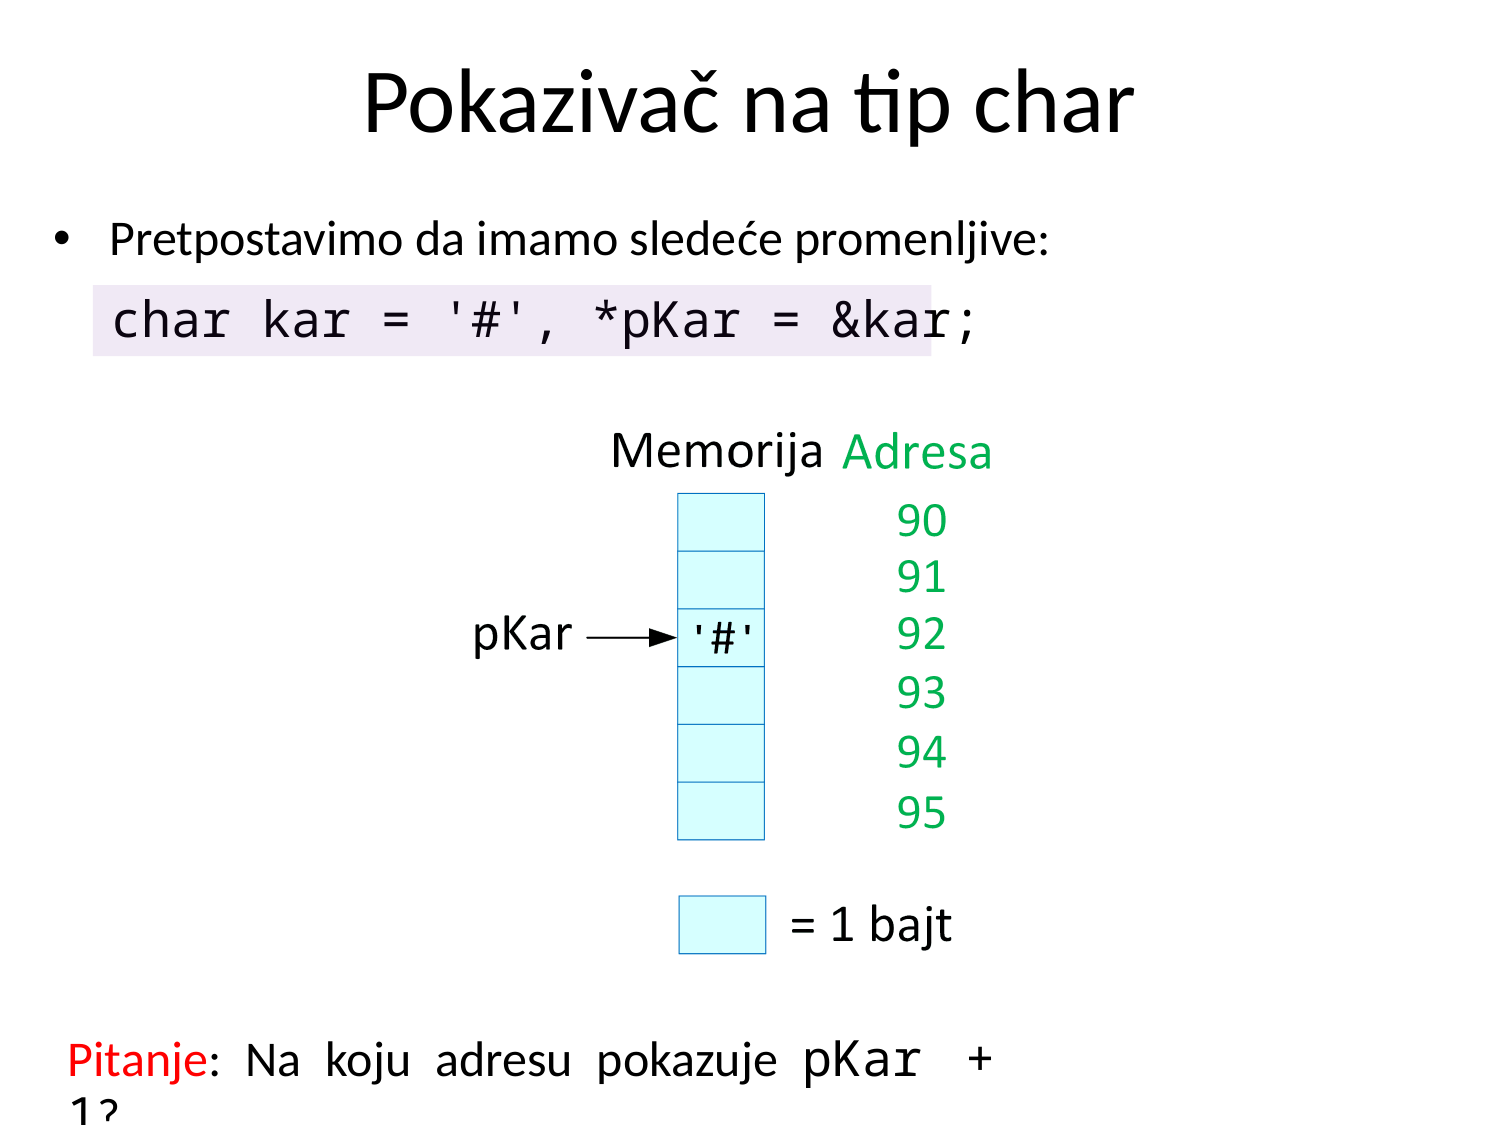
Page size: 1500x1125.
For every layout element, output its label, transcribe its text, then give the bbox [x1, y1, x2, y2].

text_box Pitanje: Na koju adresu pokazuje pKar + 1? [53, 1023, 1010, 1113]
picture [443, 401, 1022, 984]
title Pokazivač na tip char [112, 2, 1388, 190]
text_box Pretpostavimo da imamo sledeće promenljive: char kar = '#', *pKar = &kar; [38, 202, 1436, 381]
text_box [91, 283, 934, 358]
